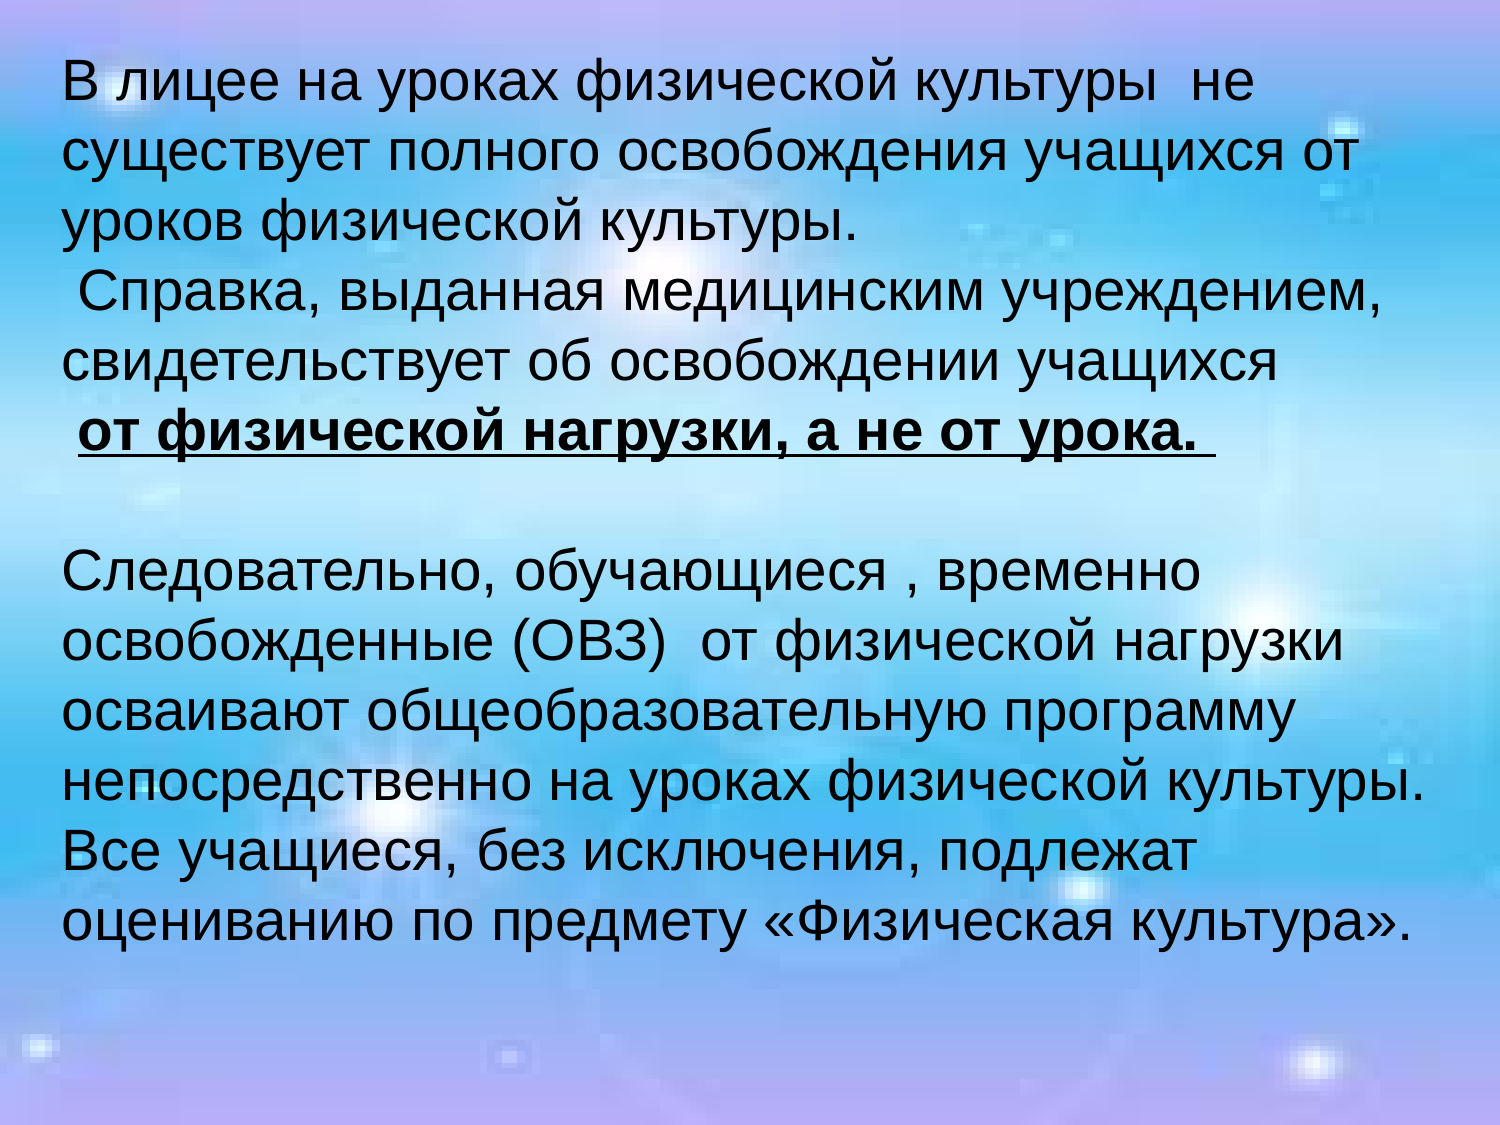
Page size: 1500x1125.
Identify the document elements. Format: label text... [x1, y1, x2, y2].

picture [0, 0, 1500, 1125]
text_box В лицее на уроках физической культуры не существует полного освобождения учащихся от уроков физической культуры. Справка, выданная медицинским учреждением, свидетельствует об освобождении учащихся от физической нагрузки, а не от урока. Следовательно, обучающиеся , временно освобожденные (ОВЗ) от физической нагрузки осваивают общеобразовательную программу непосредственно на уроках физической культуры. Все учащиеся, без исключения, подлежат оцениванию по предмету «Физическая культура». [46, 35, 1477, 1030]
